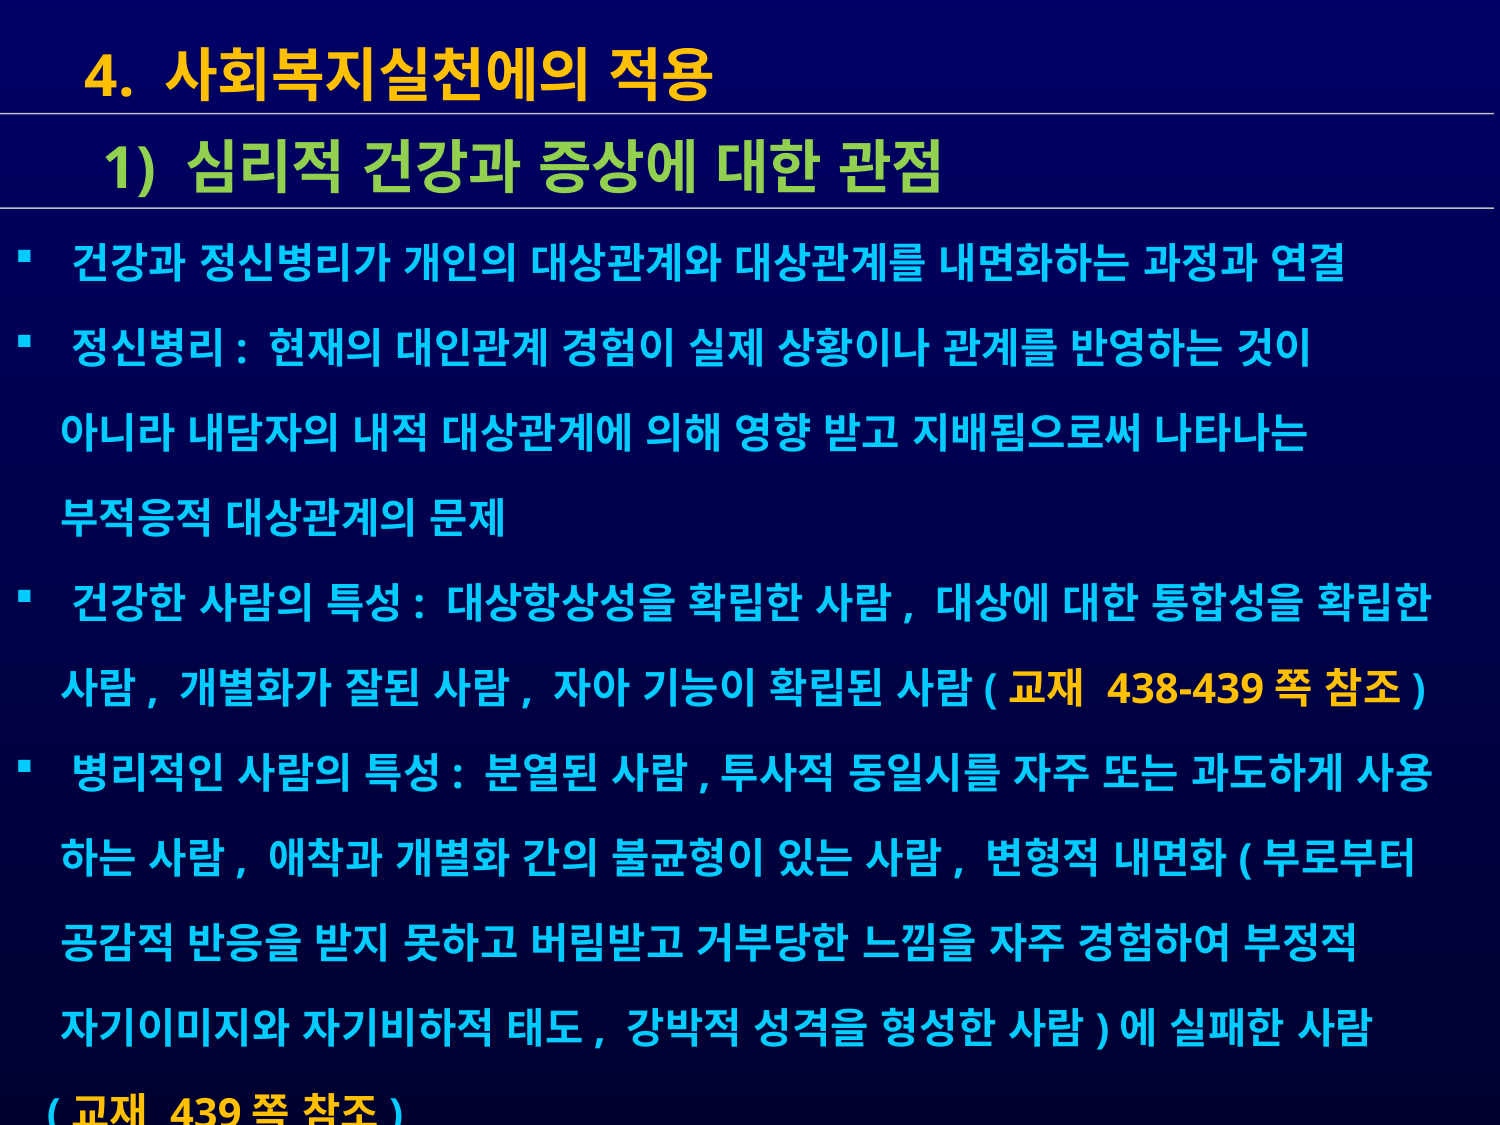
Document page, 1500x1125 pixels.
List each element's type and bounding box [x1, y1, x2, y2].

text_box [0, 30, 1500, 1125]
